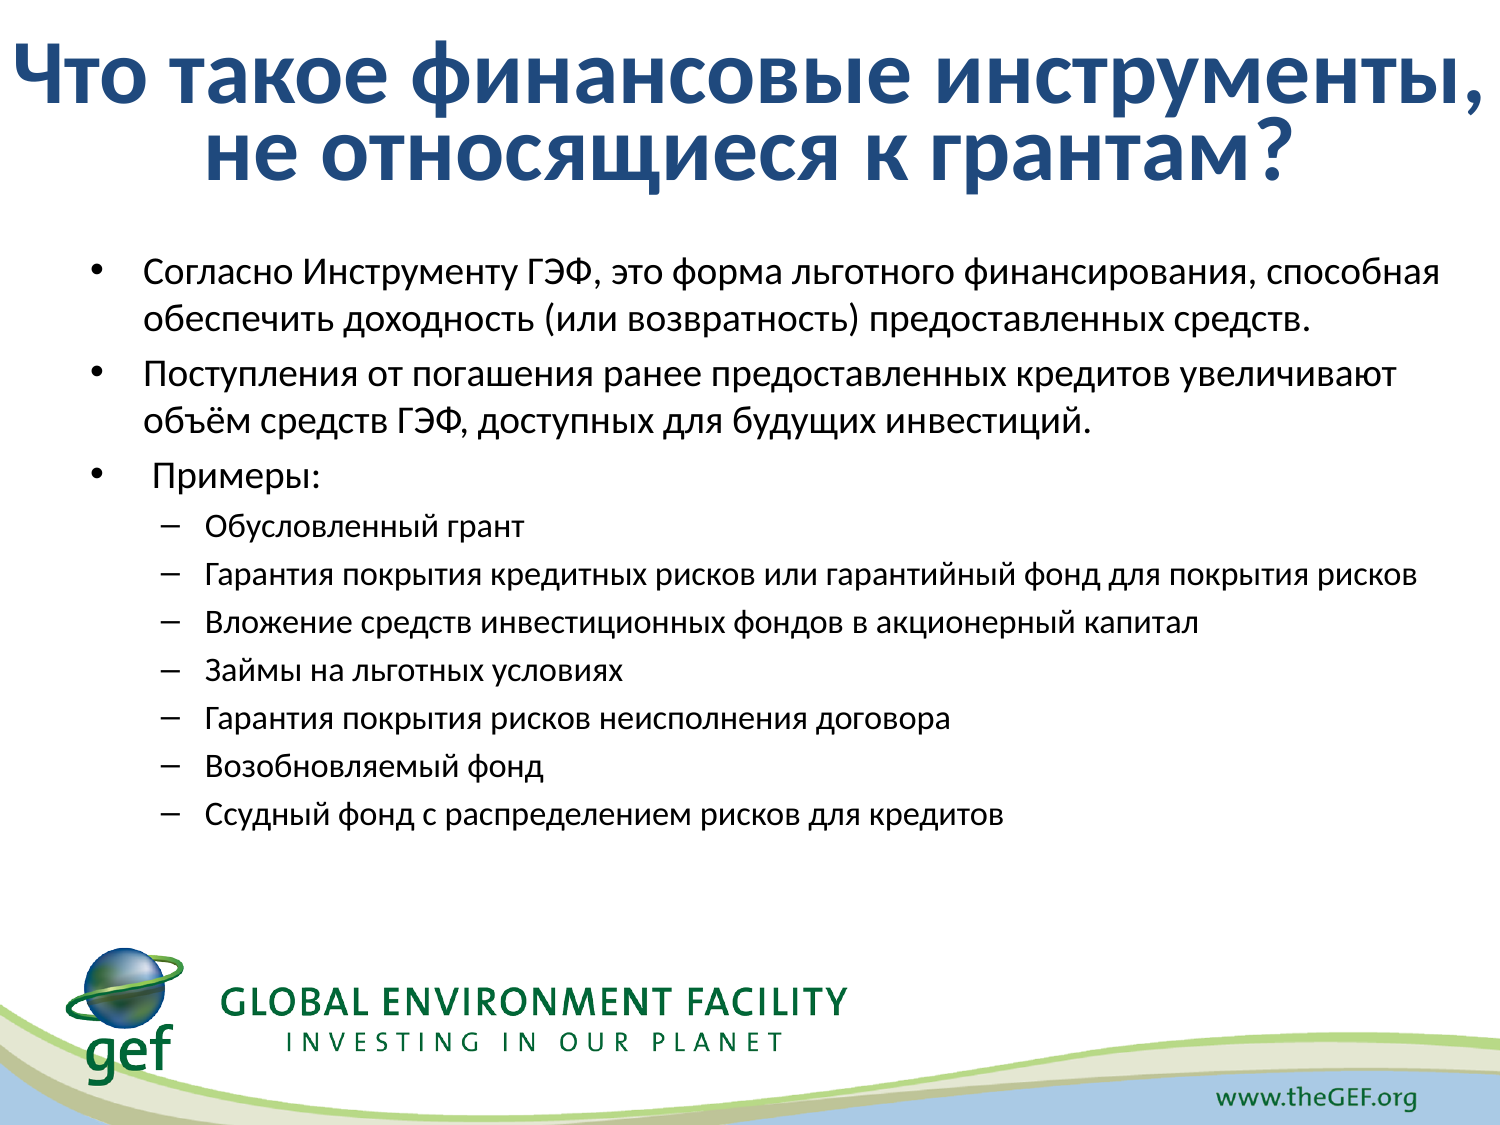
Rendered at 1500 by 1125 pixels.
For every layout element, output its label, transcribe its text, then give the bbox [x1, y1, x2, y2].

picture [0, 920, 1500, 1125]
title Что такое финансовые инструменты, не относящиеся к грантам? [0, 24, 1500, 213]
list Согласно Инструменту ГЭФ, это форма льготного финансирования, способная обеспечить доходность (или возвратность) предоставленных средств. Поступления от погашения ранее предоставленных кредитов увеличивают объём средств ГЭФ, доступных для будущих инвестиций. Примеры: Обусловленный грант Гарантия покрытия кредитных рисков или гарантийный фонд для покрытия рисков Вложение средств инвестиционных фондов в акционерный капитал Займы на льготных условиях Гарантия покрытия рисков неисполнения договора Возобновляемый фонд Ссудный фонд с распределением рисков для кредитов [74, 237, 1463, 938]
